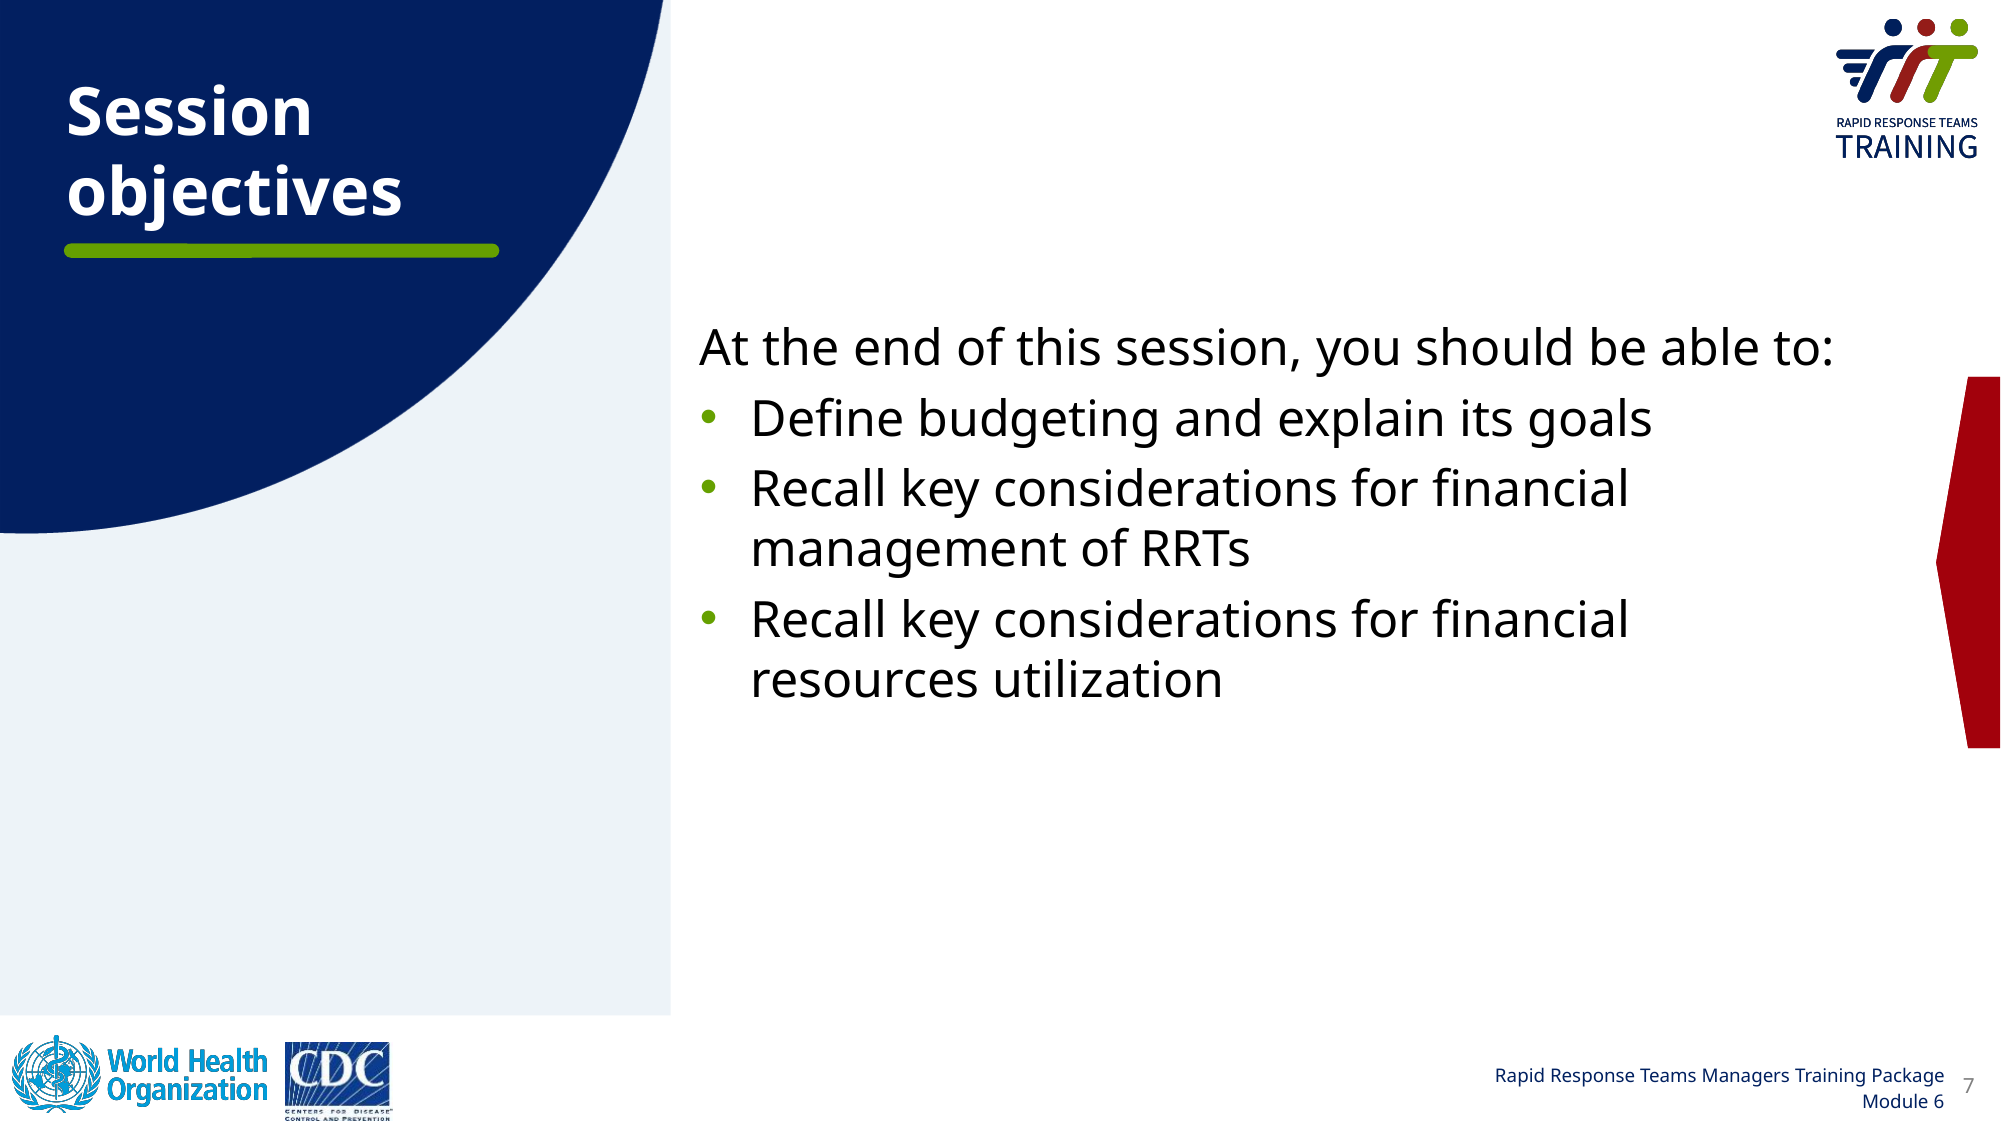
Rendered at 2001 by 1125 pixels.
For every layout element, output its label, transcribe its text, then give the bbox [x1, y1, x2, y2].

picture [71, 1053, 90, 1091]
picture [36, 1088, 78, 1105]
text_box At the end of this session, you should be able to: Define budgeting and explain its goals Recall key considerations for financial management of RRTs Recall key considerations for financial resources utilization [692, 308, 1869, 715]
picture [22, 1062, 26, 1077]
text_box Session objectives [59, 61, 531, 237]
picture [59, 1035, 267, 1113]
picture [285, 1042, 393, 1121]
picture [0, 0, 670, 538]
picture [50, 1108, 62, 1113]
picture [12, 1035, 54, 1068]
picture [1835, 19, 1978, 167]
slide_number 7 [1948, 1065, 1995, 1118]
picture [40, 1062, 47, 1070]
picture [24, 1054, 36, 1087]
text_box [1936, 376, 2000, 749]
picture [30, 1083, 37, 1091]
picture [46, 1056, 54, 1062]
picture [12, 1083, 48, 1113]
picture [34, 1054, 43, 1078]
